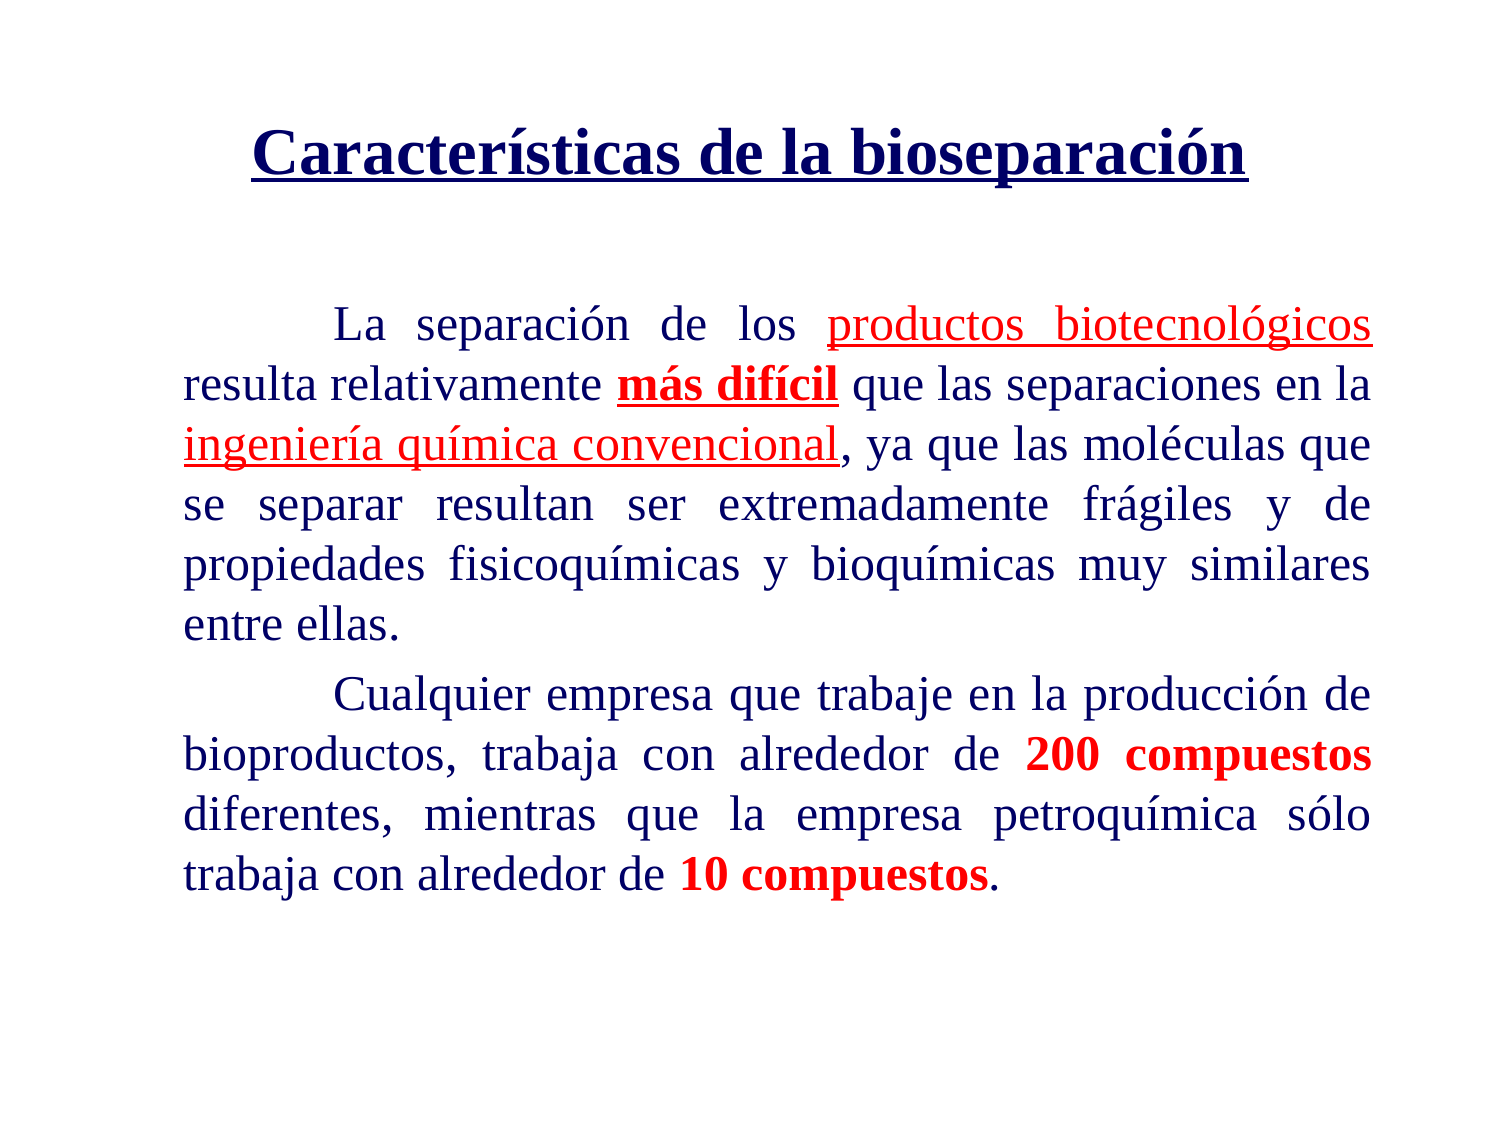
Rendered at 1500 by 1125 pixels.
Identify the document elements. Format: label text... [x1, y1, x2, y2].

list Características de la bioseparación La separación de los productos biotecnológicos resulta relativamente más difícil que las separaciones en la ingeniería química convencional, ya que las moléculas que se separar resultan ser extremadamente frágiles y de propiedades fisicoquímicas y bioquímicas muy similares entre ellas. Cualquier empresa que trabaje en la producción de bioproductos, trabaja con alrededor de 200 compuestos diferentes, mientras que la empresa petroquímica sólo trabaja con alrededor de 10 compuestos. [112, 99, 1388, 1001]
